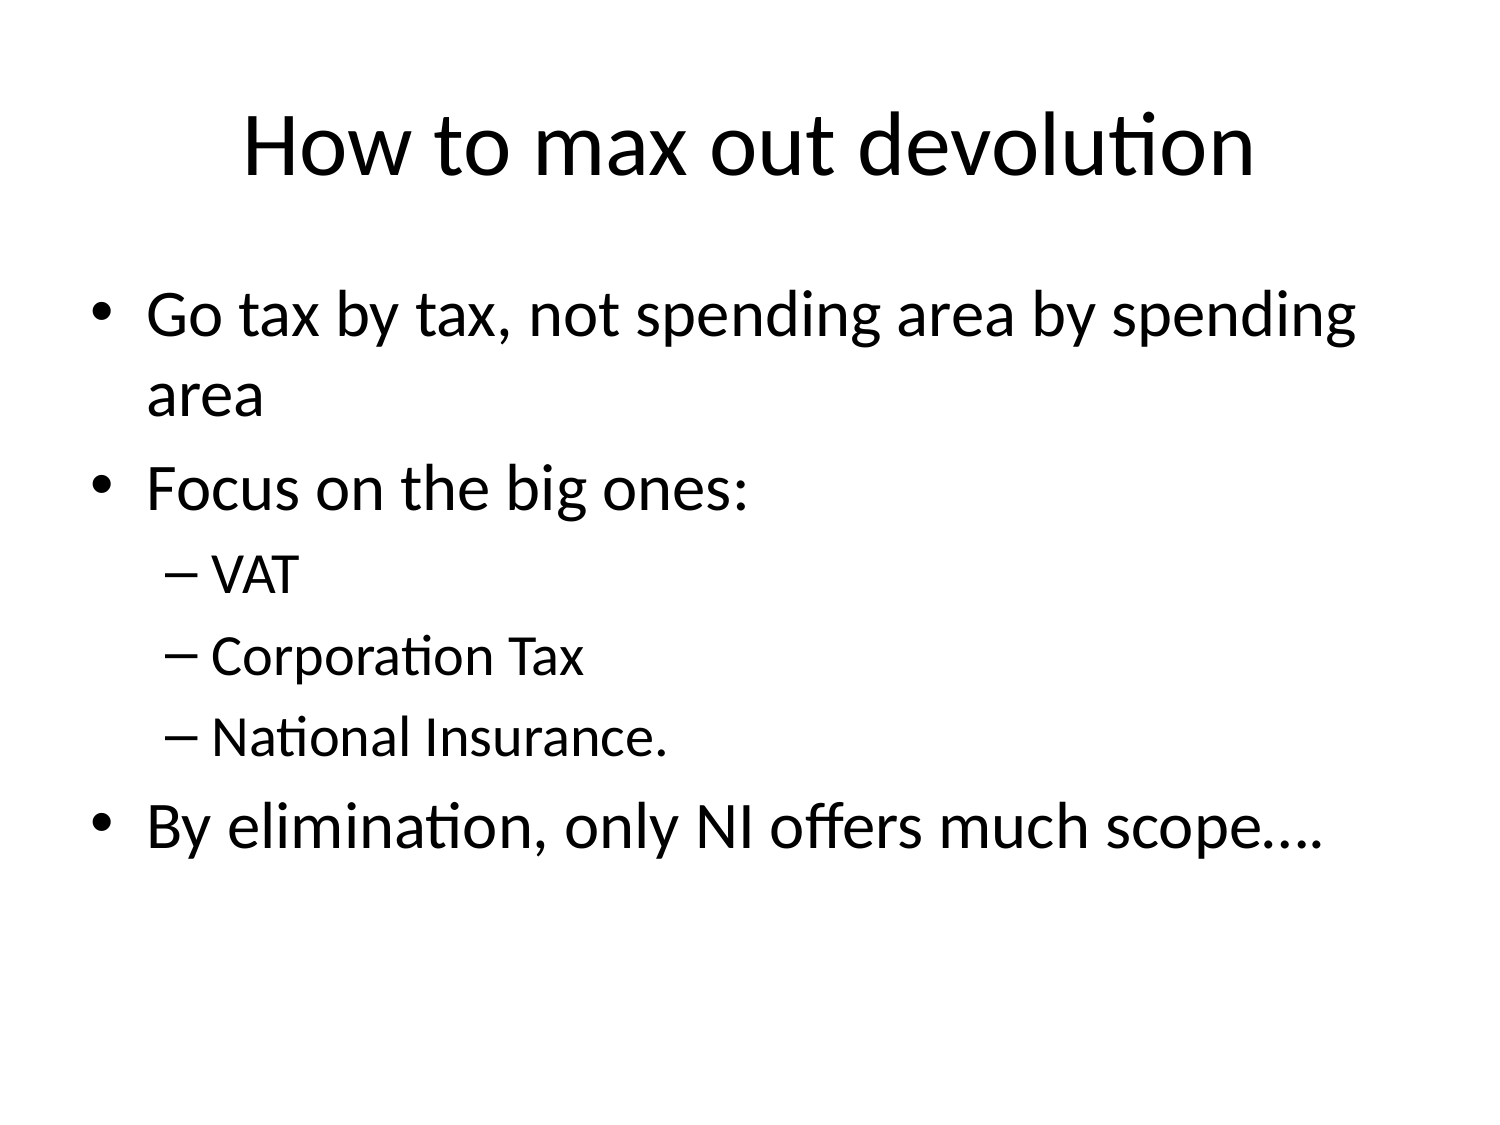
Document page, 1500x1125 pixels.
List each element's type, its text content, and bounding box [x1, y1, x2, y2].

list Go tax by tax, not spending area by spending area Focus on the big ones: VAT Corporation Tax National Insurance. By elimination, only NI offers much scope…. [75, 262, 1425, 1005]
title How to max out devolution [75, 45, 1425, 233]
